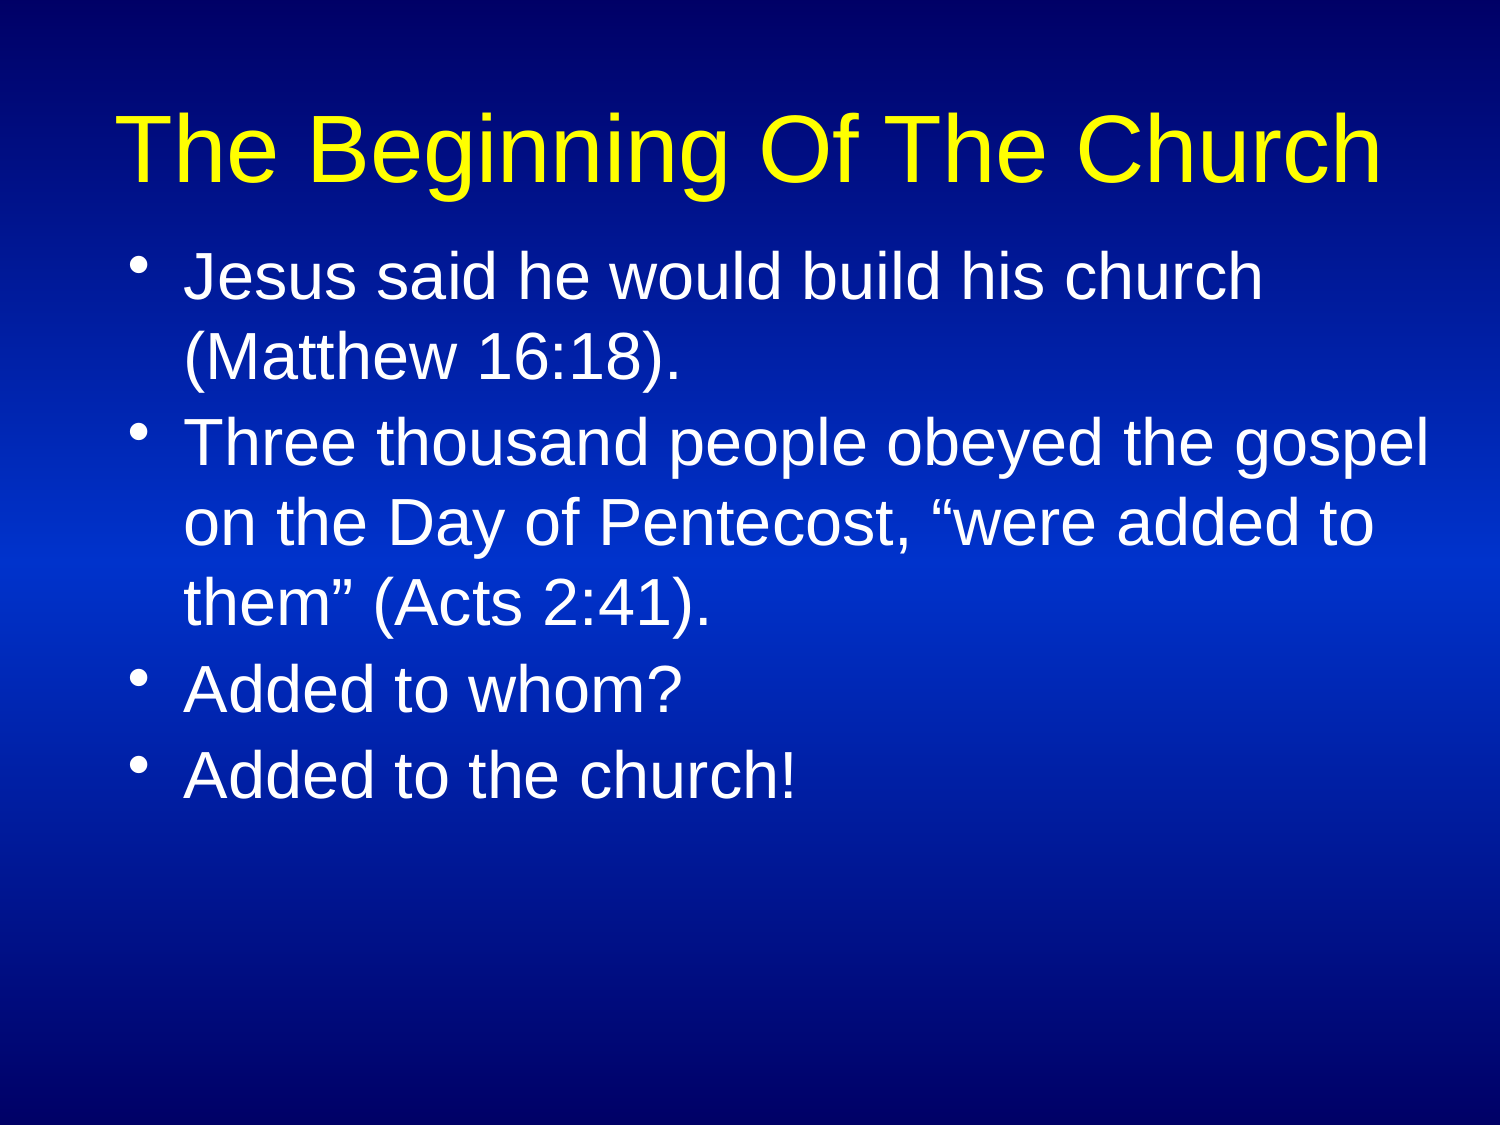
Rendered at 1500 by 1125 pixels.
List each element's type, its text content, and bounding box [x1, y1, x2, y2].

list Jesus said he would build his church (Matthew 16:18). Three thousand people obeyed the gospel on the Day of Pentecost, “were added to them” (Acts 2:41). Added to whom? Added to the church! [112, 224, 1463, 1125]
title The Beginning Of The Church [37, 50, 1463, 238]
